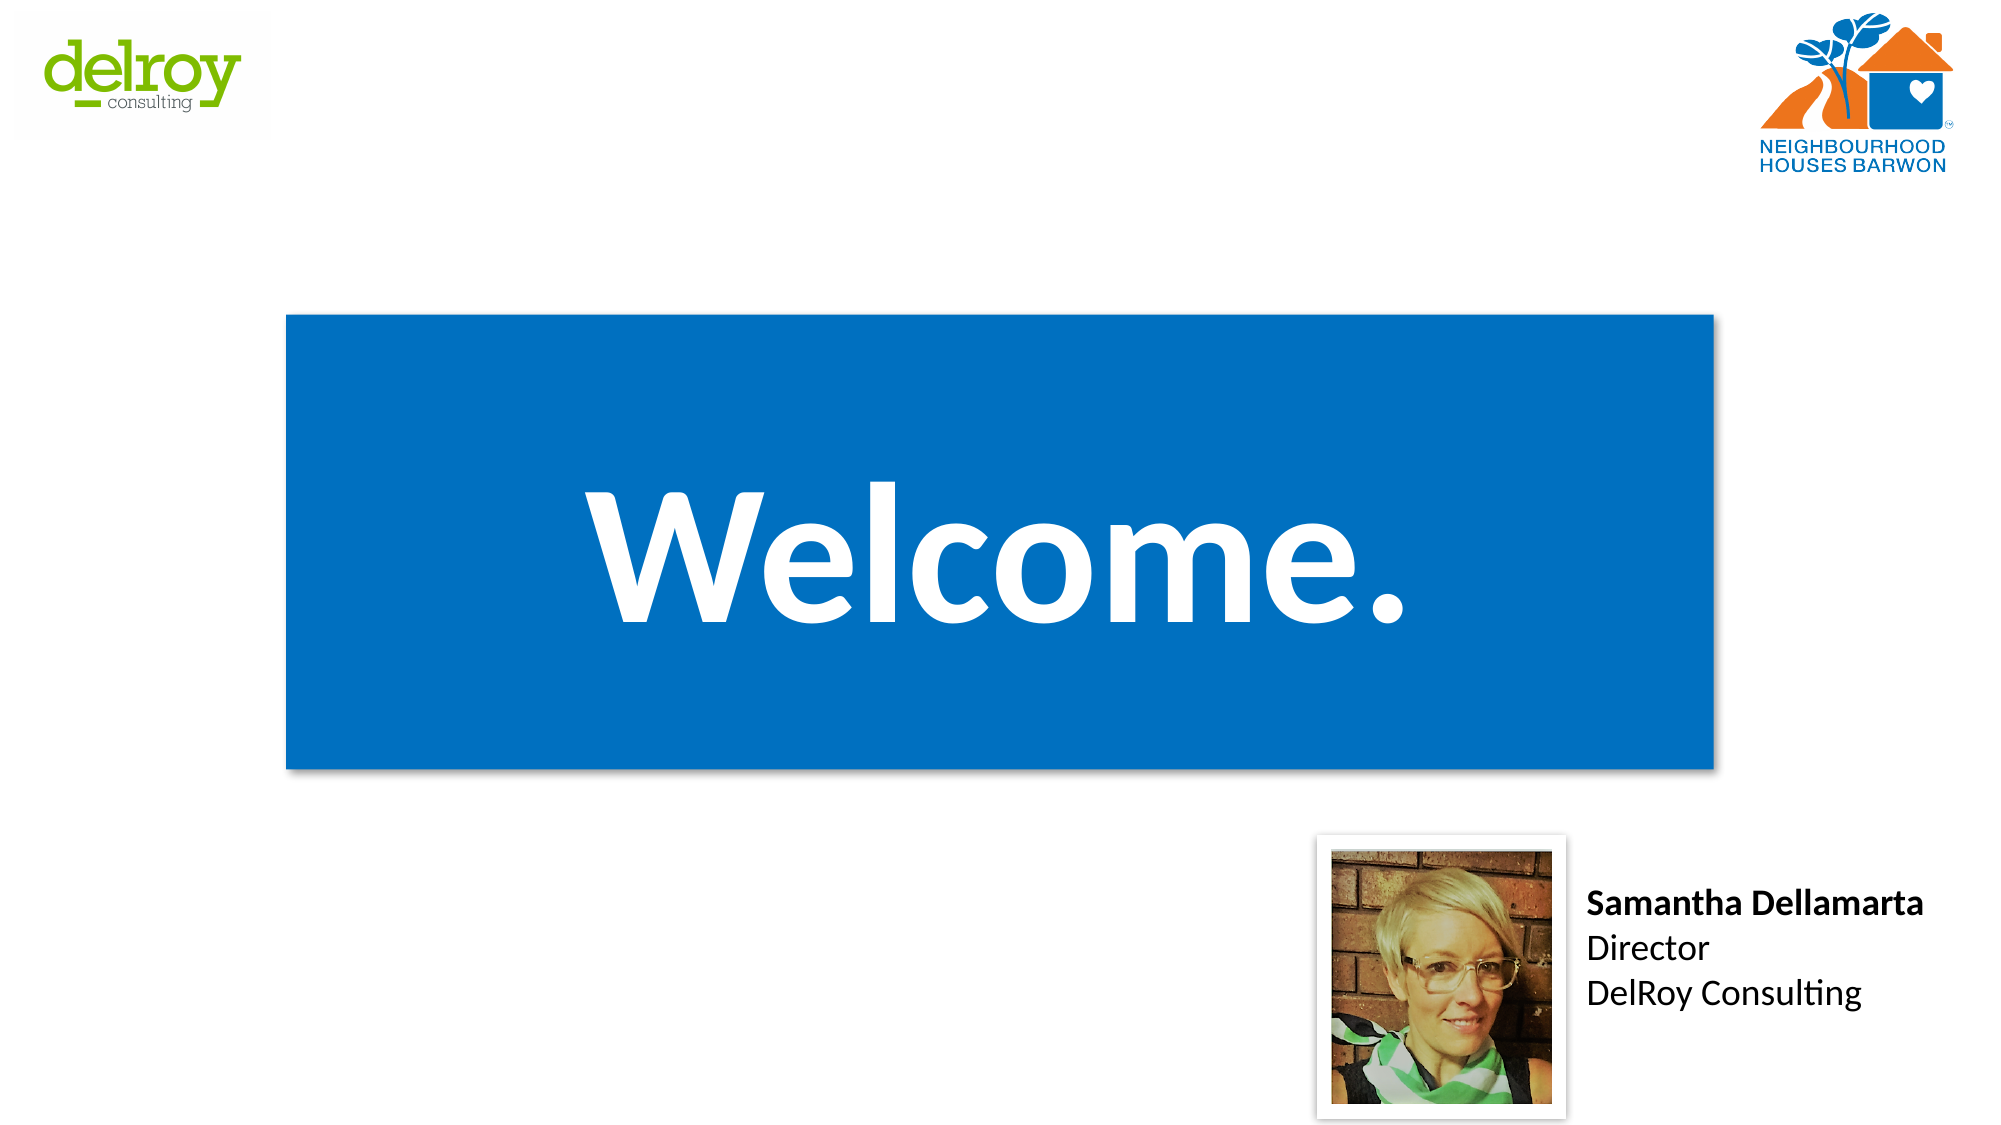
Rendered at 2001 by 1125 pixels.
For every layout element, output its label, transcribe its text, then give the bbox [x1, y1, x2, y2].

picture [1331, 849, 1552, 1104]
text_box Samantha Dellamarta Director DelRoy Consulting [1572, 870, 2000, 1020]
picture [1759, 11, 1955, 176]
text_box Welcome. [286, 314, 1714, 770]
picture [14, 11, 271, 140]
